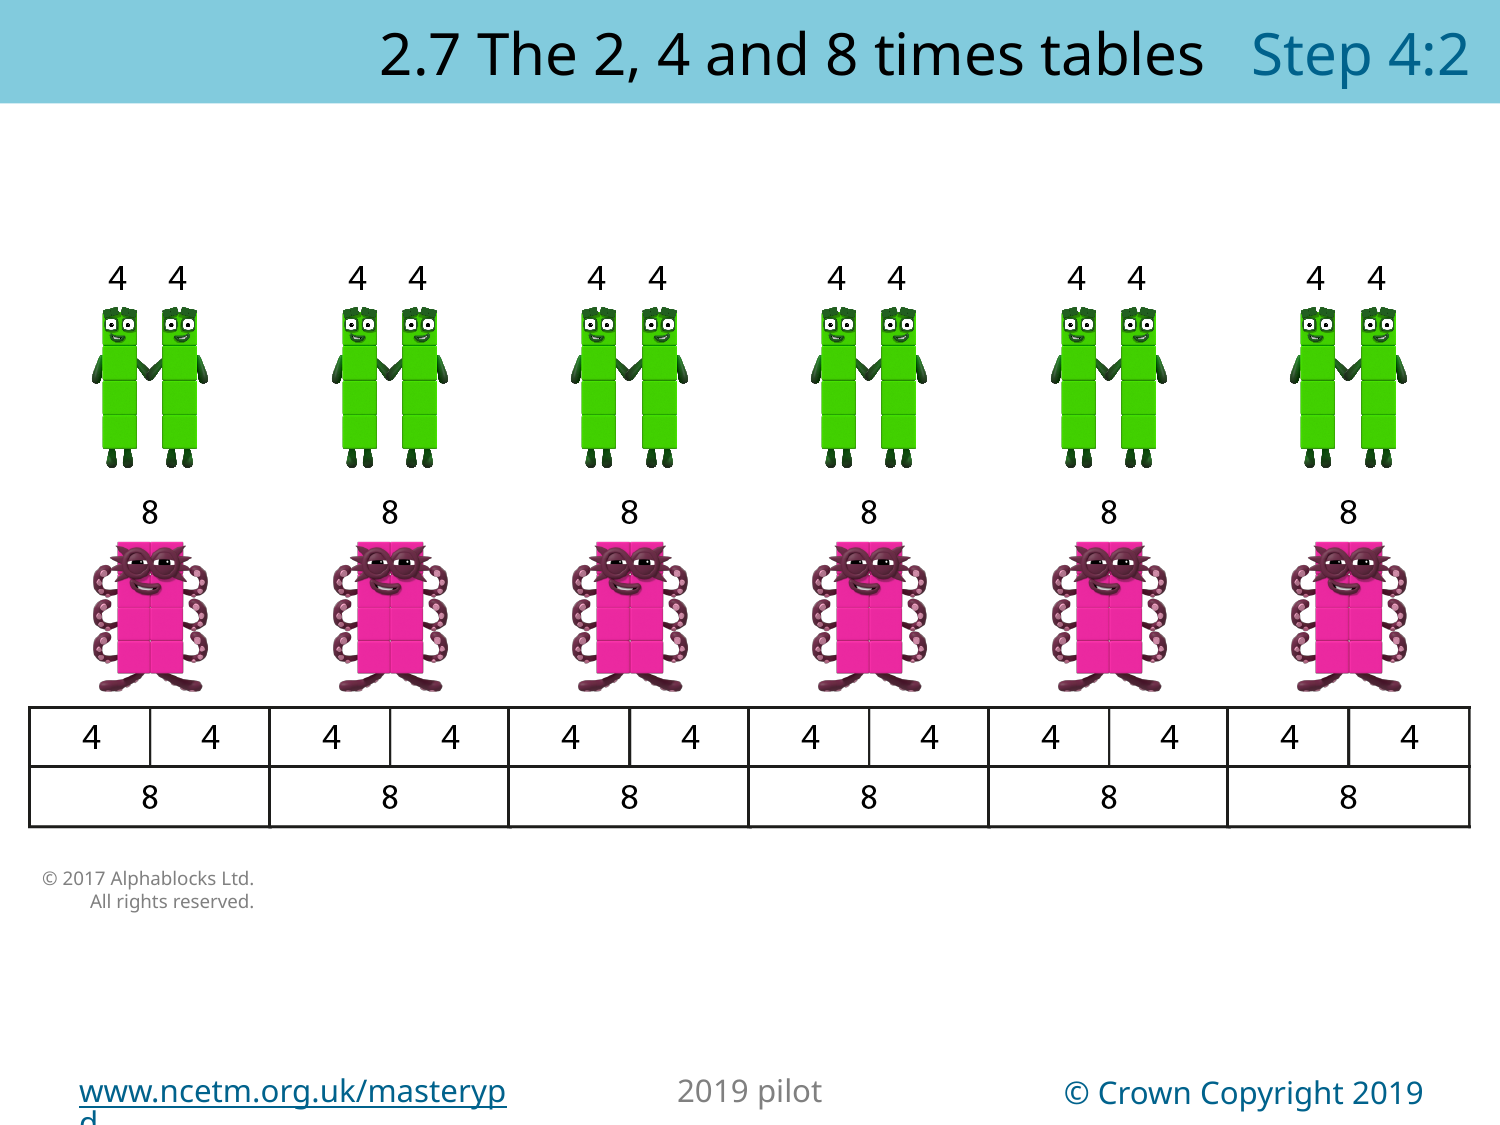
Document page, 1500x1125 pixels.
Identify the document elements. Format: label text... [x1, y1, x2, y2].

picture [28, 231, 1471, 860]
text_box © 2017 Alphablocks Ltd. All rights reserved. [26, 866, 270, 920]
list 2.7 The 2, 4 and 8 times tables Step 4:2 [0, 0, 1500, 104]
